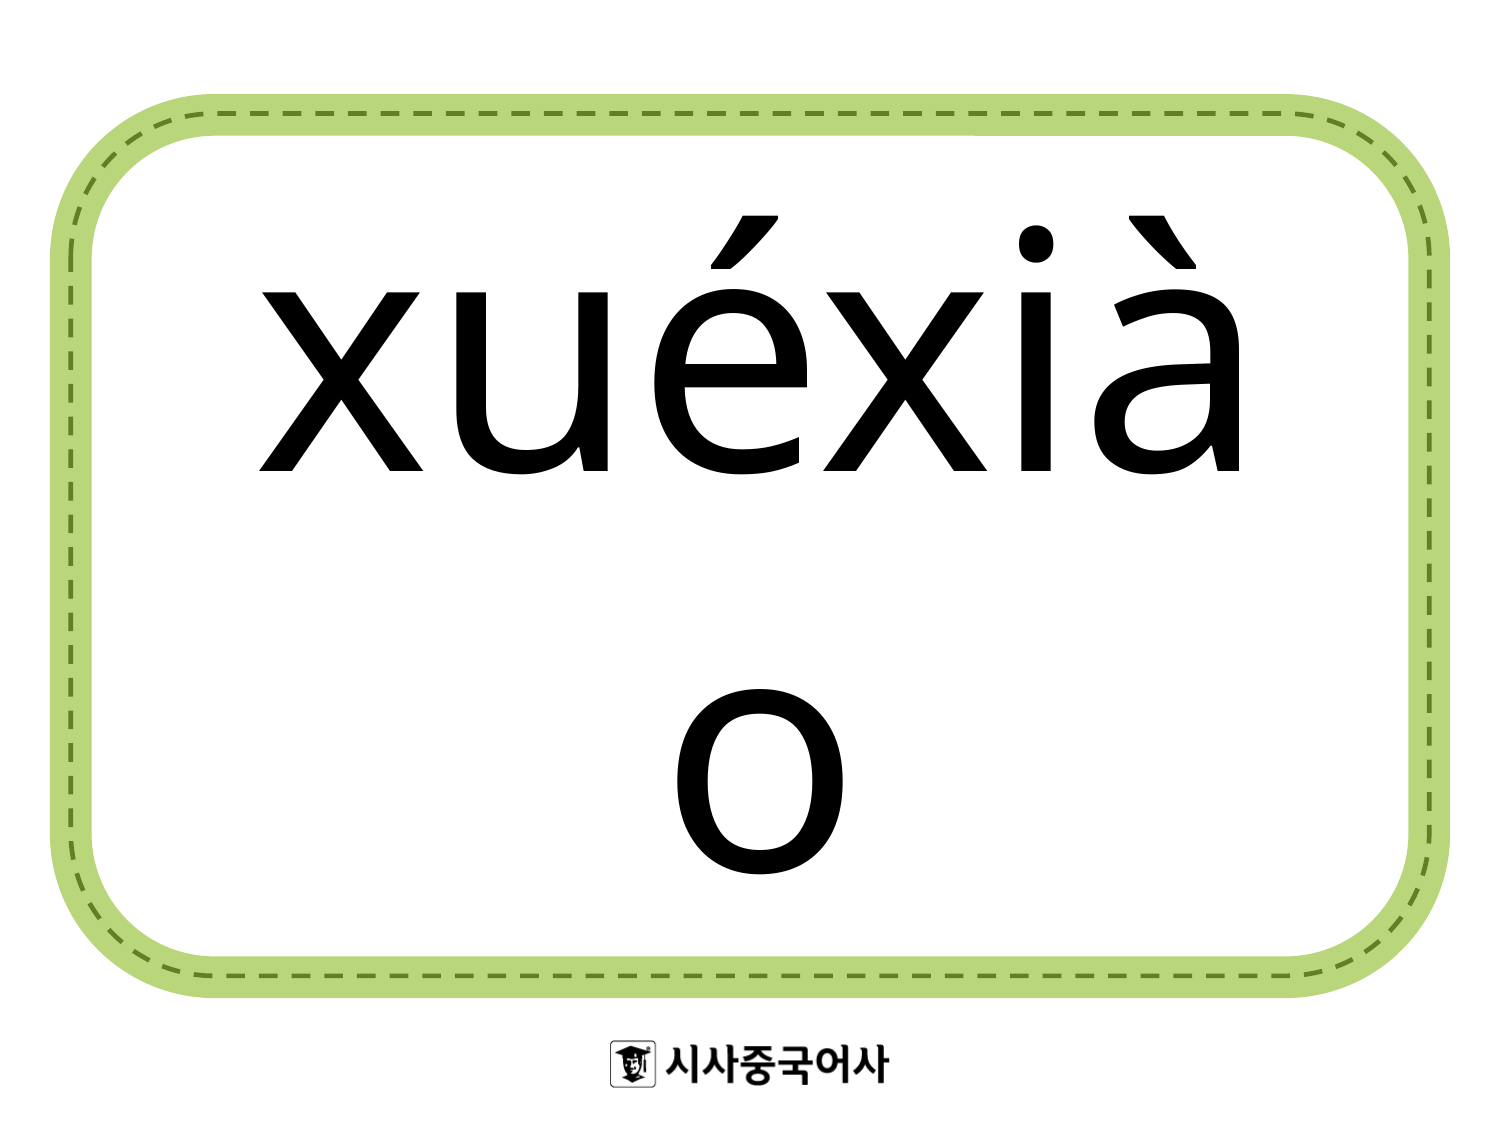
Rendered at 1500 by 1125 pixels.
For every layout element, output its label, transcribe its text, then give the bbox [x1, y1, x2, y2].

text_box xuéxiào [156, 207, 1365, 870]
picture [602, 1034, 898, 1094]
